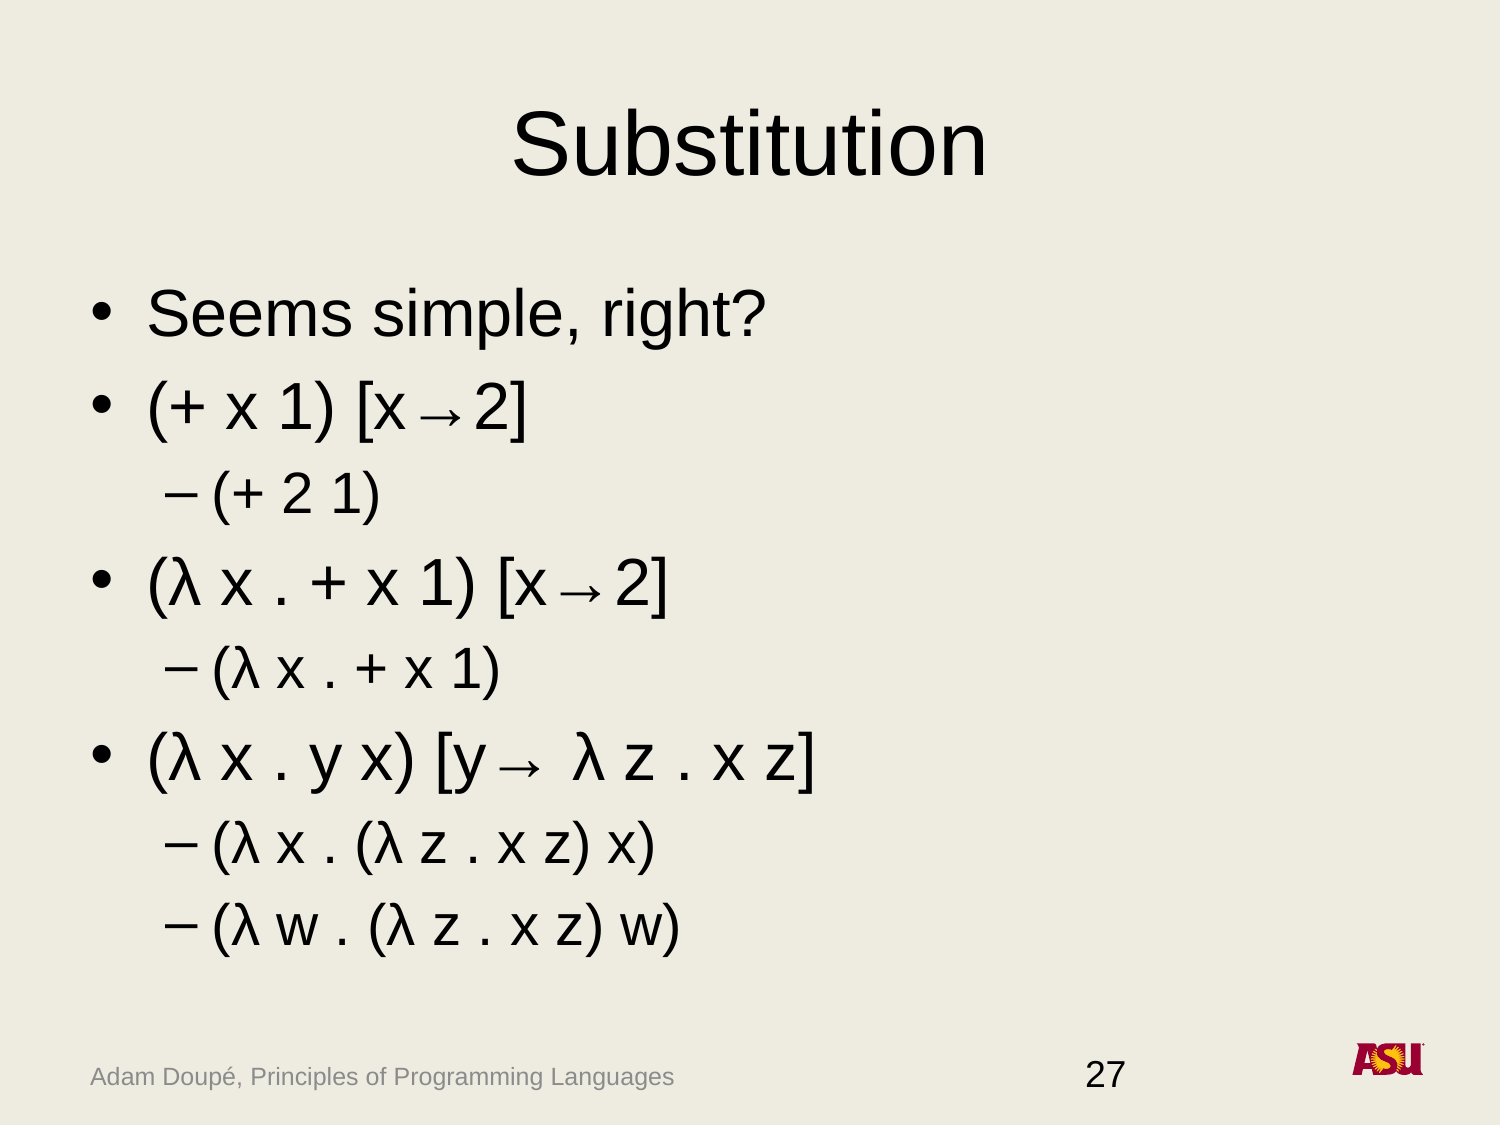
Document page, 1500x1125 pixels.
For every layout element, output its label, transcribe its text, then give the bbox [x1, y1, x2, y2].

title Substitution [75, 45, 1425, 233]
slide_number 27 [1070, 1042, 1421, 1103]
list Seems simple, right? (+ x 1) [x→2] (+ 2 1) (λ x . + x 1) [x→2] (λ x . + x 1) (λ x . y x) [y→ λ z . x z] (λ x . (λ z . x z) x) (λ w . (λ z . x z) w) [75, 262, 1425, 1005]
